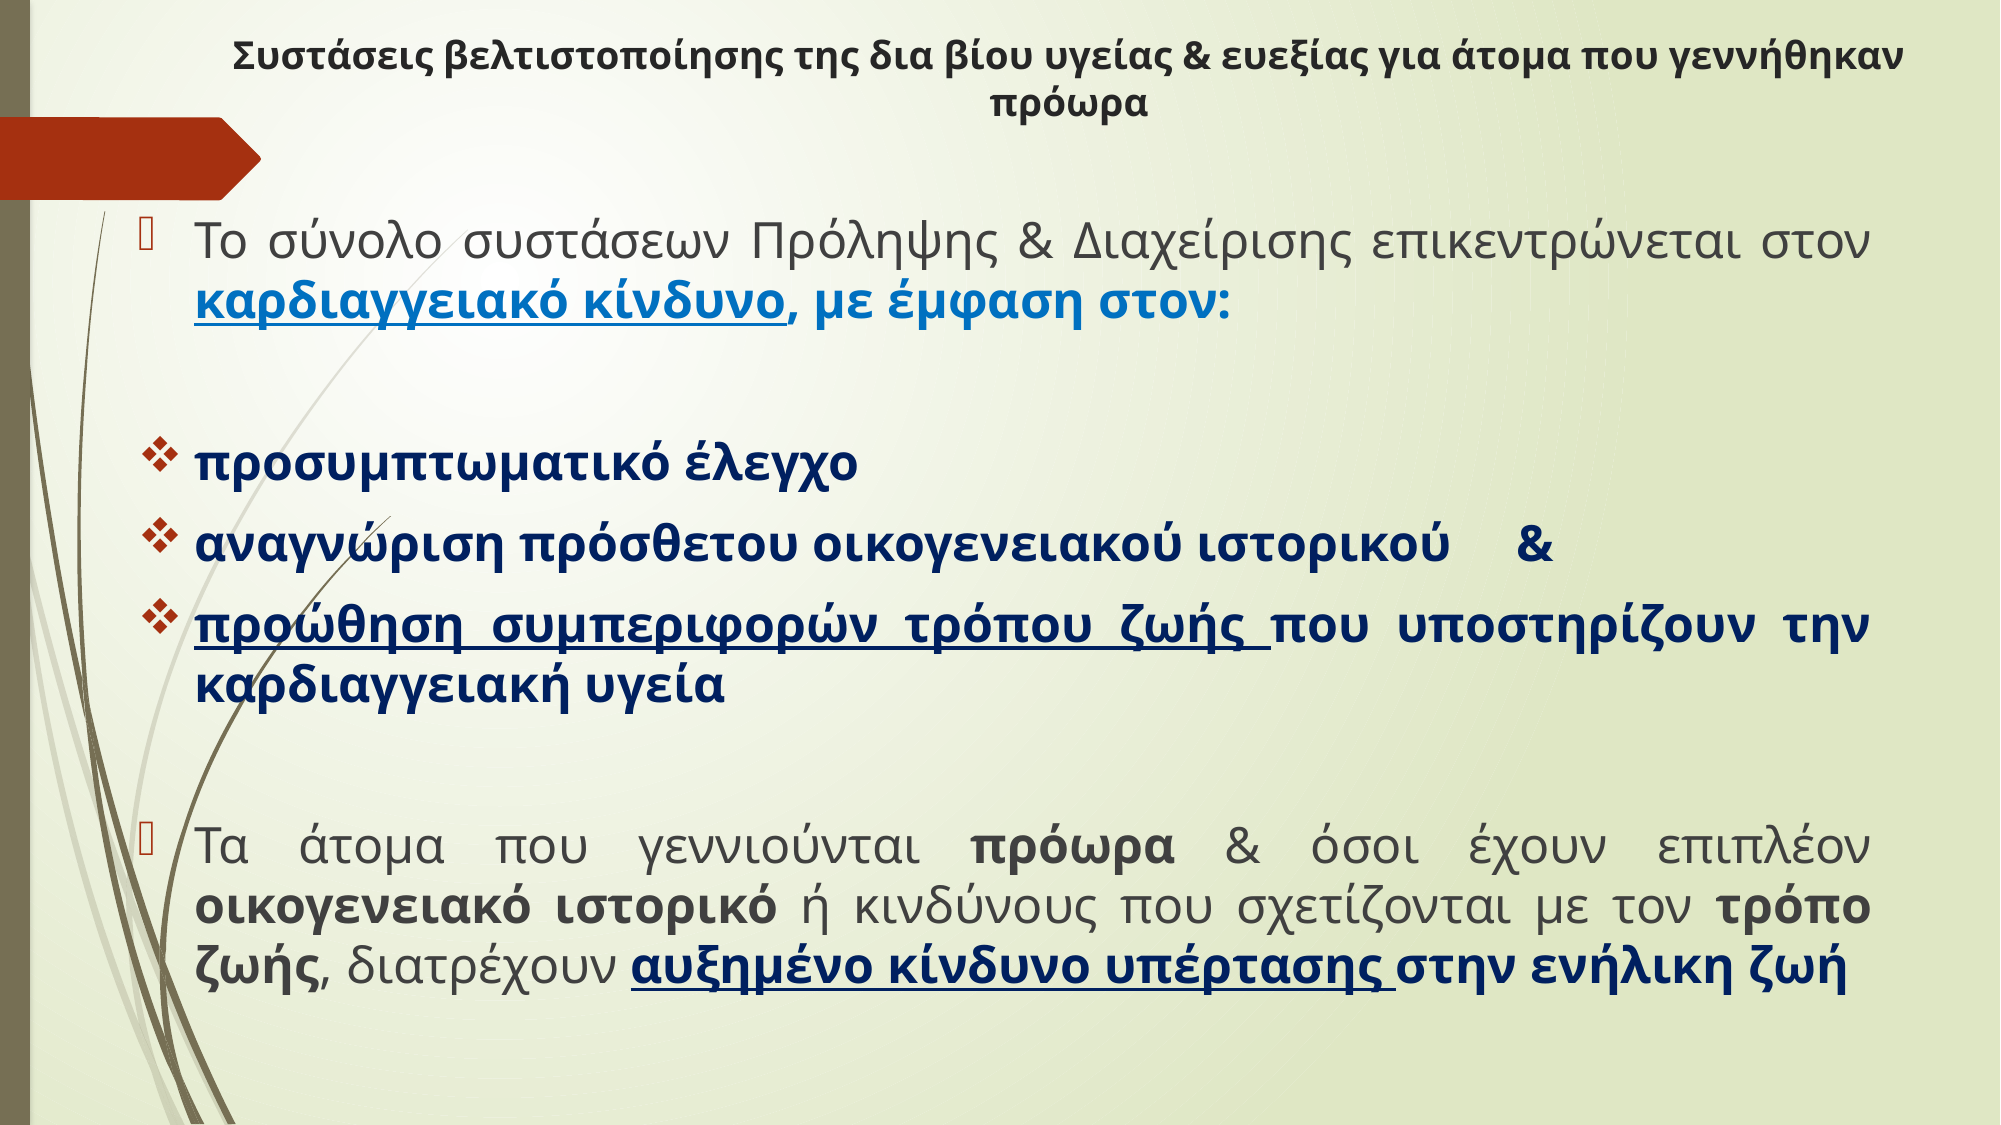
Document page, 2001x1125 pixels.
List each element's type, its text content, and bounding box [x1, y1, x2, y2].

list Το σύνολο συστάσεων Πρόληψης & Διαχείρισης επικεντρώνεται στον καρδιαγγειακό κίνδυνο, με έμφαση στον: προσυμπτωματικό έλεγχο αναγνώριση πρόσθετου οικογενειακού ιστορικού & προώθηση συμπεριφορών τρόπου ζωής που υποστηρίζουν την καρδιαγγειακή υγεία Τα άτομα που γεννιούνται πρόωρα & όσοι έχουν επιπλέον οικογενειακό ιστορικό ή κινδύνους που σχετίζονται με τον τρόπο ζωής, διατρέχουν αυξημένο κίνδυνο υπέρτασης στην ενήλικη ζωή [122, 201, 1888, 1083]
title Συστάσεις βελτιστοποίησης της δια βίου υγείας & ευεξίας για άτομα που γεννήθηκαν πρόωρα [180, 23, 1959, 180]
